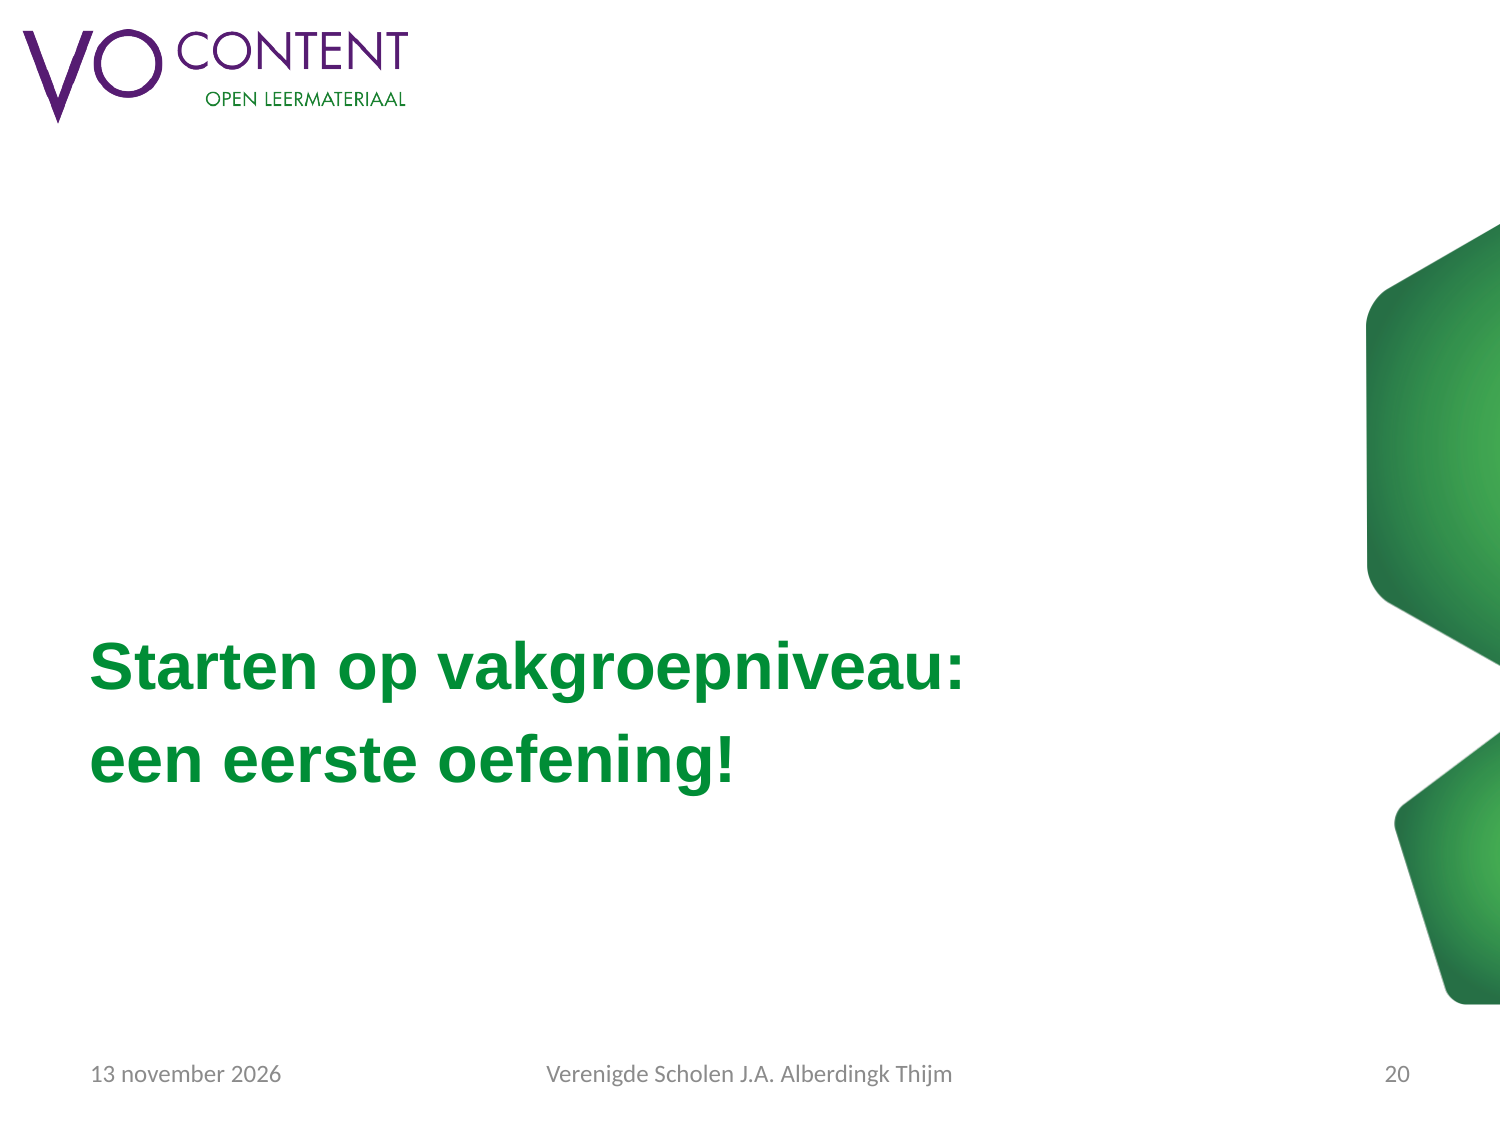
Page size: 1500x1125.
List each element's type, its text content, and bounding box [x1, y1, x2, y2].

slide_number 20 [1074, 1042, 1425, 1103]
picture [22, 29, 408, 124]
list Starten op vakgroepniveau: een eerste oefening! [75, 615, 1239, 947]
footer Verenigde Scholen J.A. Alberdingk Thijm [512, 1042, 988, 1103]
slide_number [75, 1042, 425, 1103]
picture [1366, 222, 1500, 1005]
